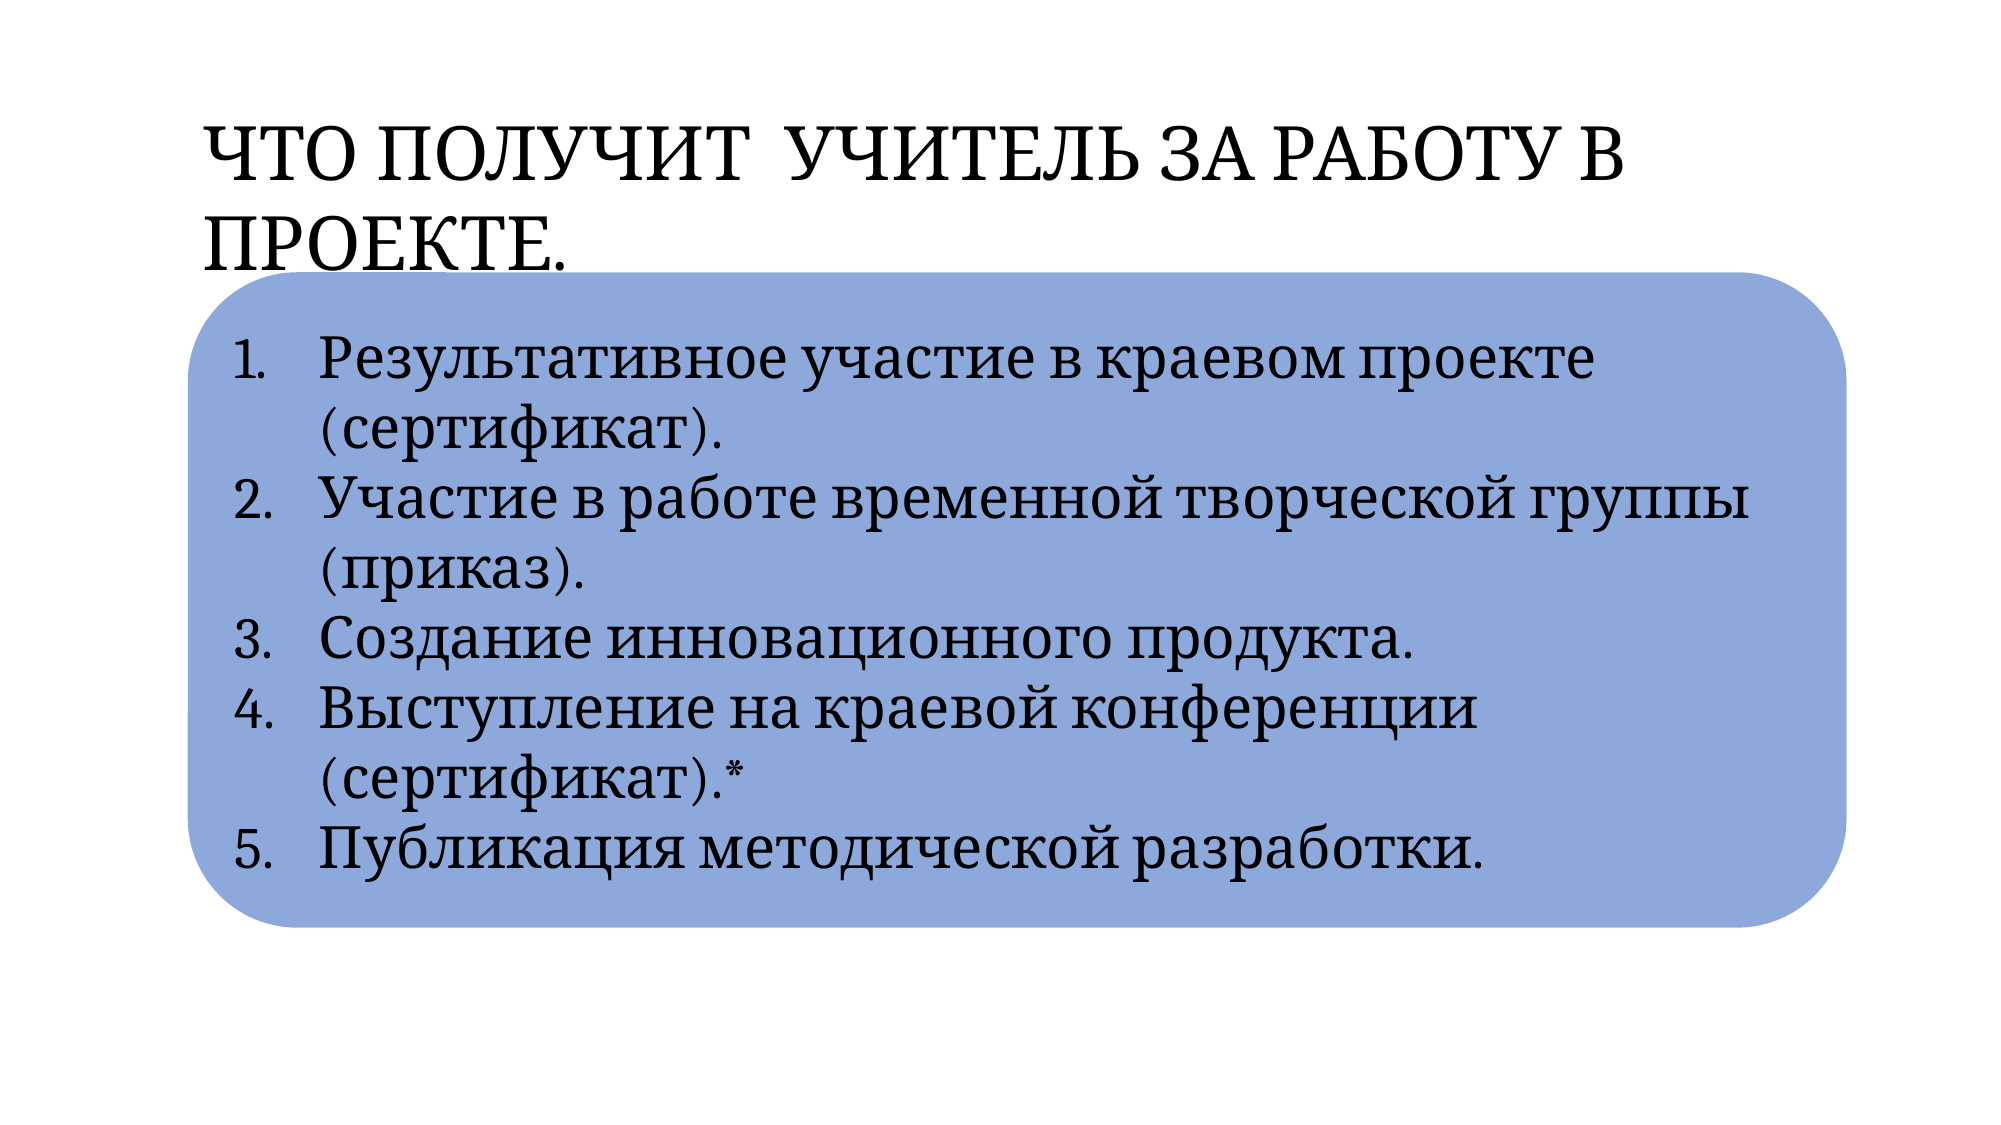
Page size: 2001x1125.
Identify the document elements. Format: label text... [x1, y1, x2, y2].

text_box Результативное участие в краевом проекте (сертификат). Участие в работе временной творческой группы (приказ). Создание инновационного продукта. Выступление на краевой конференции (сертификат).* Публикация методической разработки. [186, 294, 1848, 929]
text_box ЧТО ПОЛУЧИТ УЧИТЕЛЬ ЗА РАБОТУ В ПРОЕКТЕ. [187, 98, 1902, 294]
